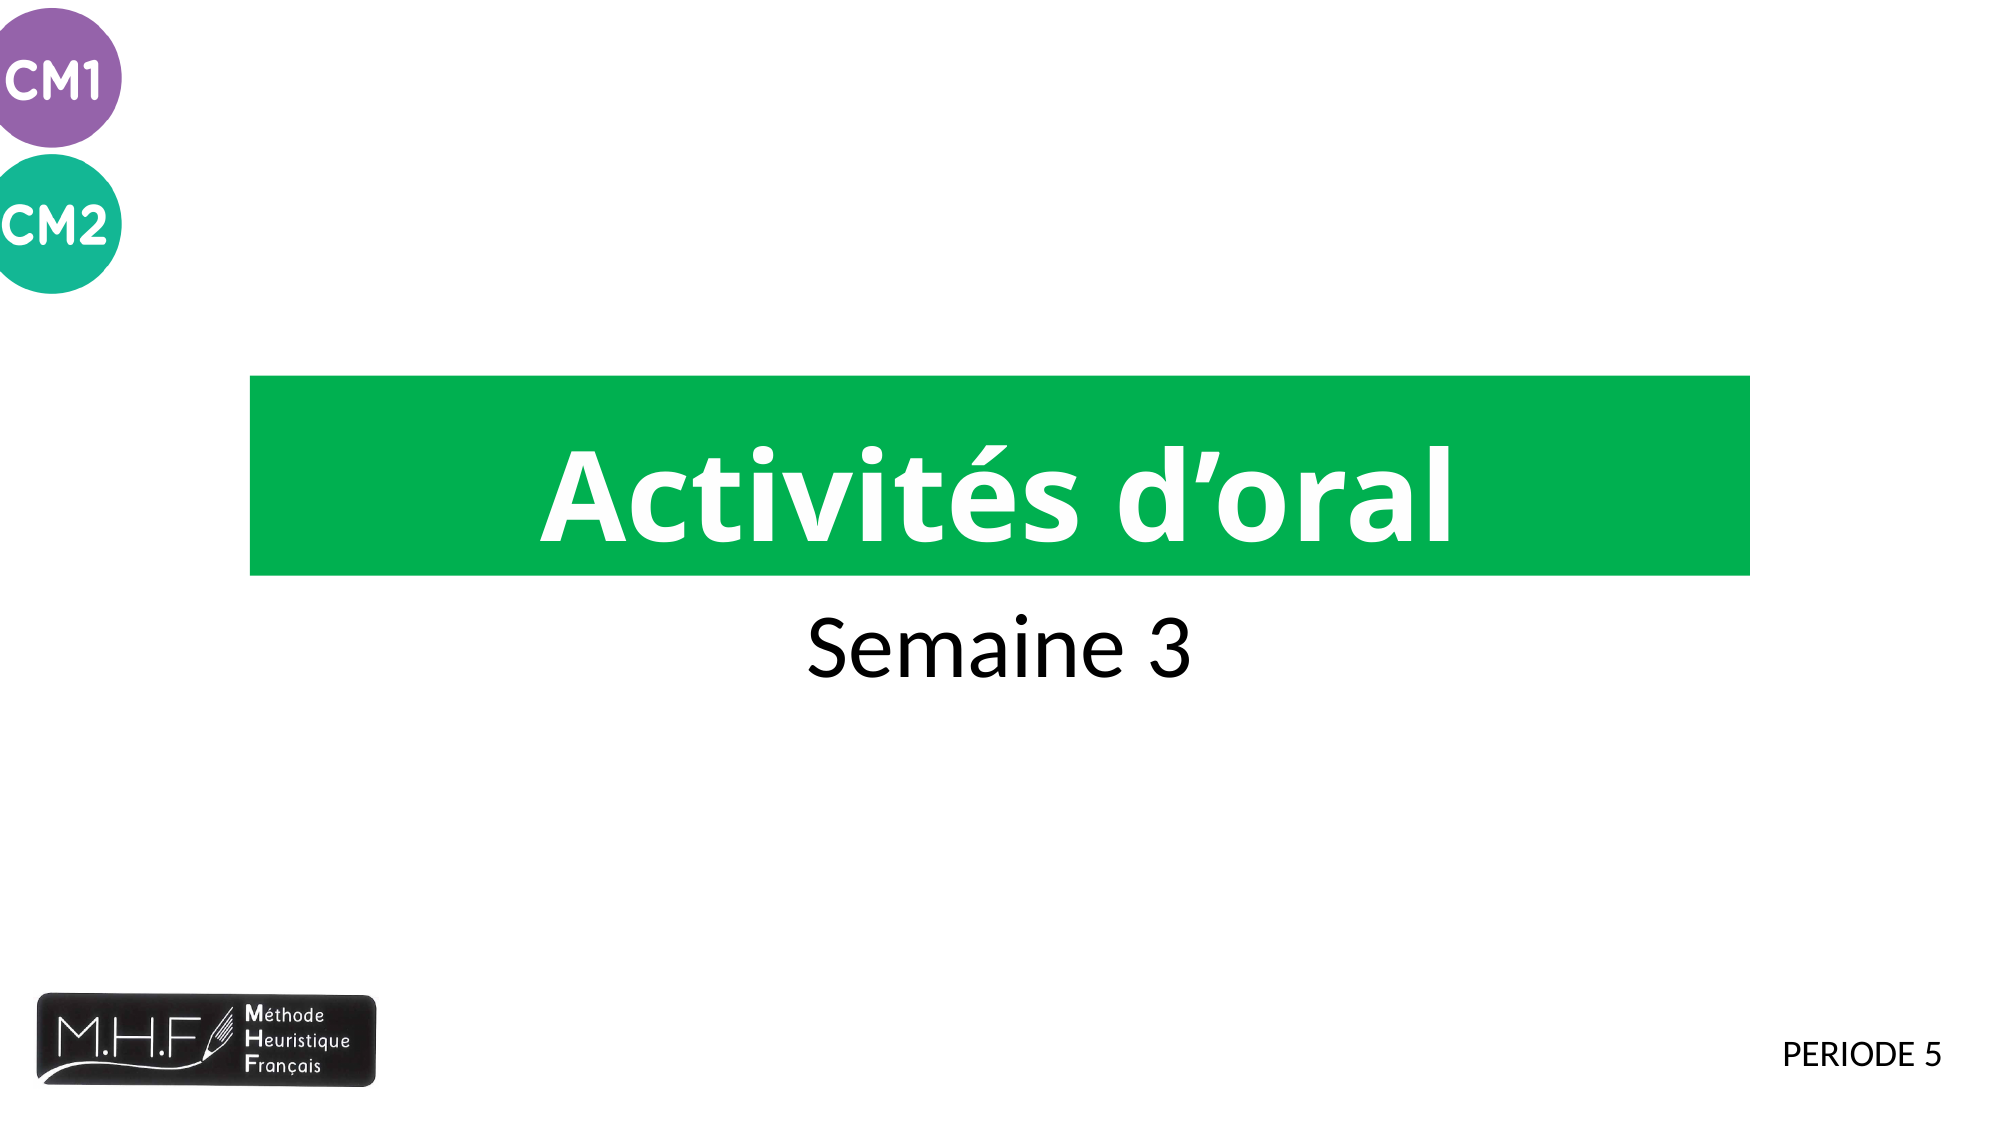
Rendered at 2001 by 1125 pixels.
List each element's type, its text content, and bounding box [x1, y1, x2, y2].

picture [0, 0, 134, 298]
title Activités d’oral [249, 375, 1750, 576]
subtitle Semaine 3 [249, 590, 1750, 863]
text_box PERIODE 5 [1362, 1021, 1967, 1082]
picture [33, 990, 379, 1089]
